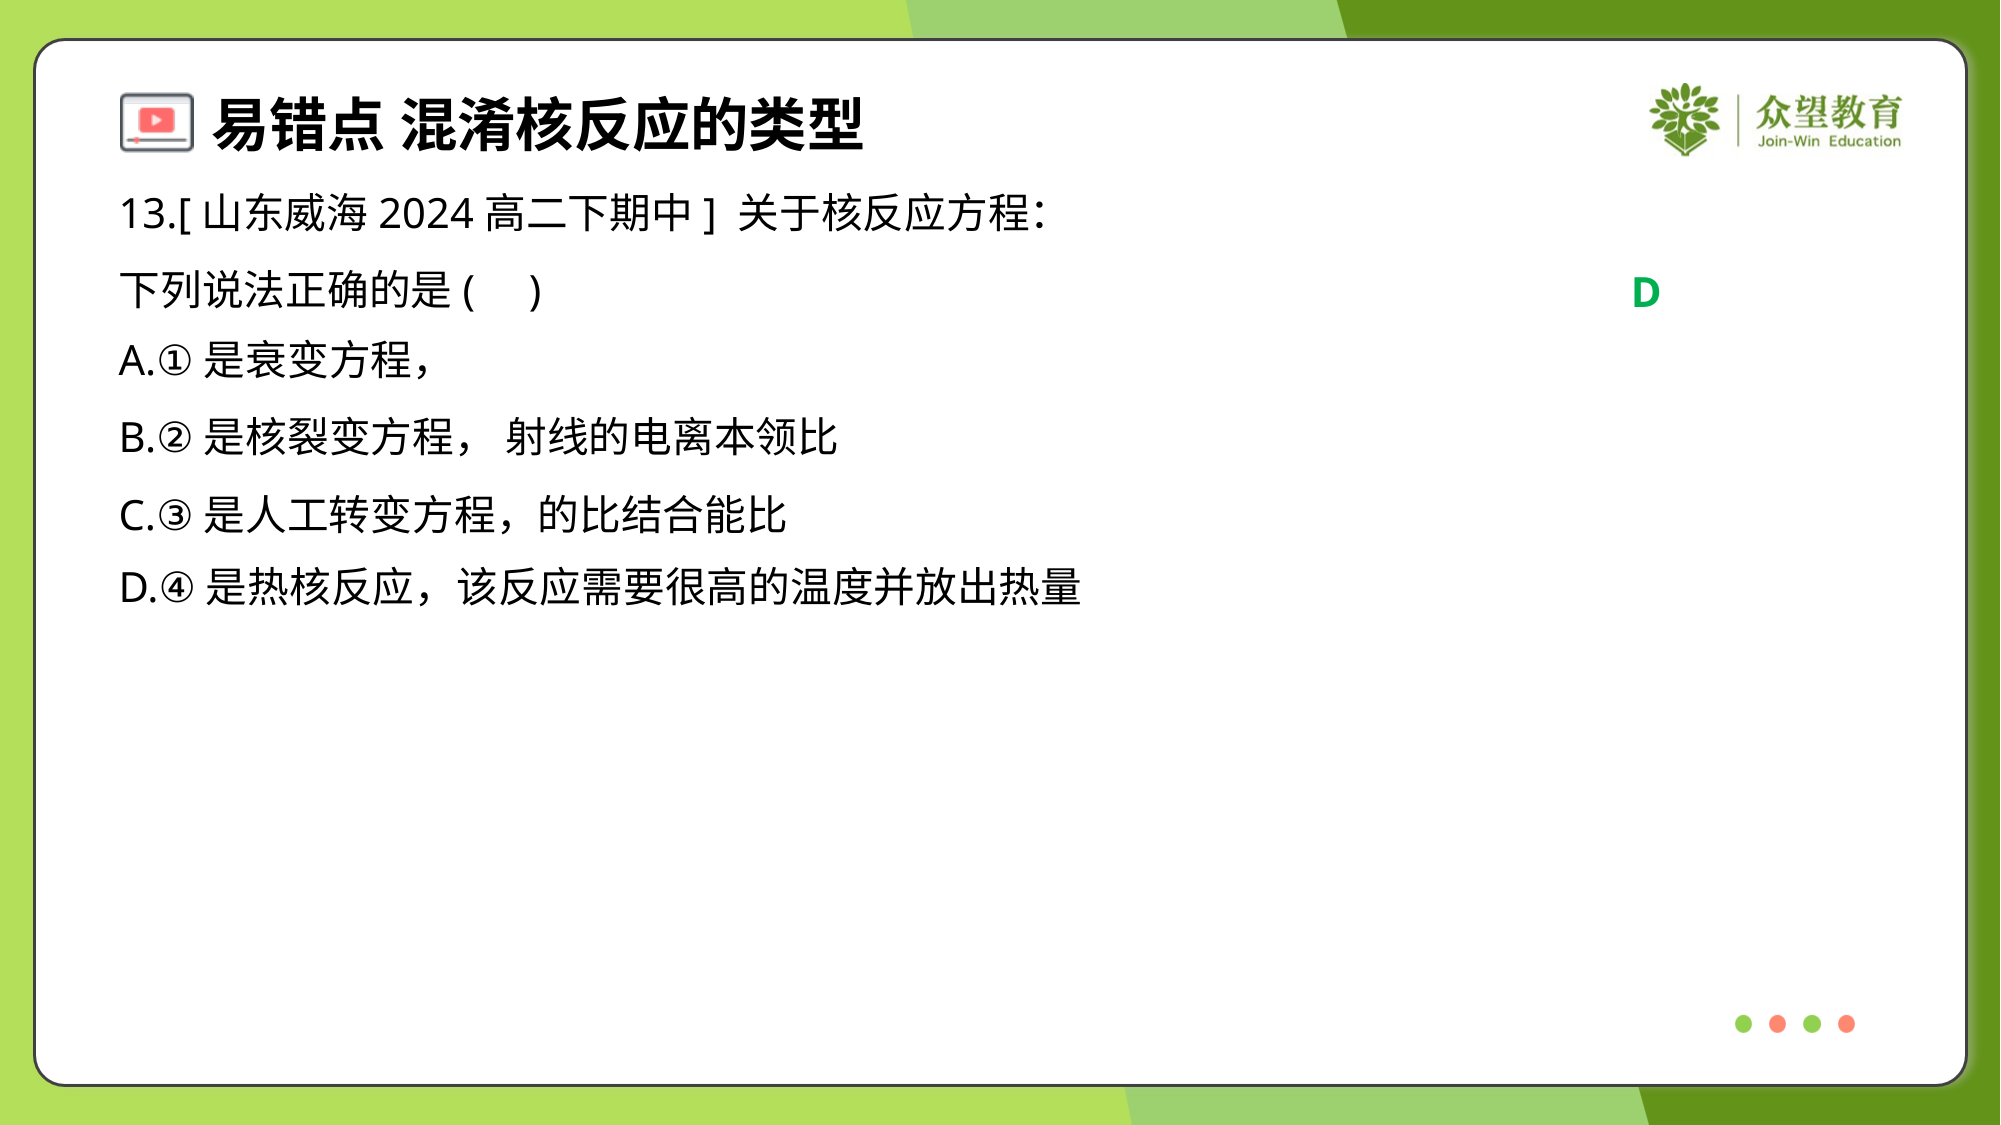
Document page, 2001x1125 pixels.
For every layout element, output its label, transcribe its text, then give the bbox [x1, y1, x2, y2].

picture [0, 0, 2000, 1125]
text_box D [1614, 238, 1678, 308]
